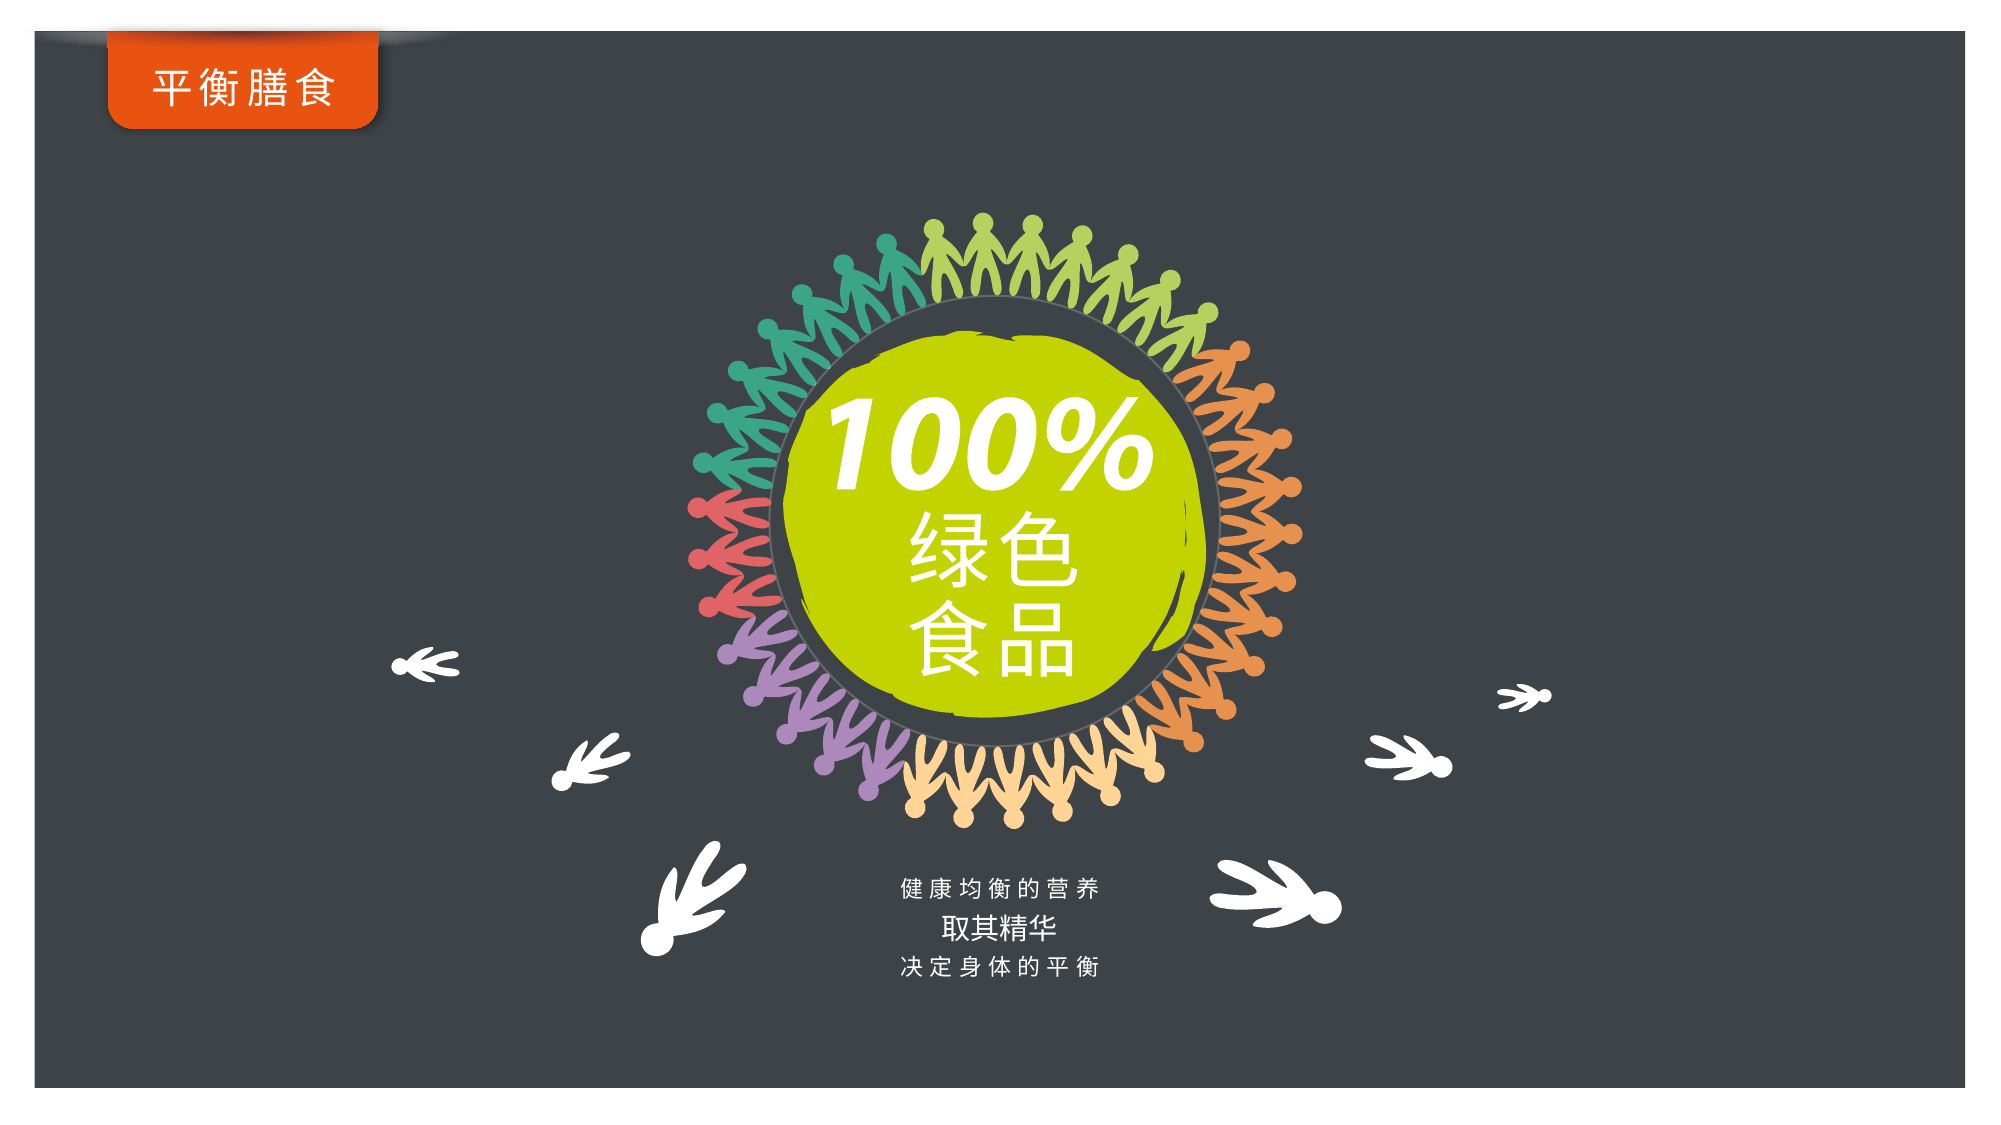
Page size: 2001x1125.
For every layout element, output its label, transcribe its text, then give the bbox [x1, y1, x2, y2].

text_box [391, 646, 460, 683]
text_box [18, 12, 463, 129]
text_box [551, 732, 631, 791]
text_box [1497, 684, 1552, 713]
text_box 健康均衡的营养 [885, 866, 1115, 910]
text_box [687, 212, 1303, 830]
text_box 取其精华 [926, 902, 1074, 953]
text_box [1209, 859, 1342, 928]
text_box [781, 329, 1215, 719]
text_box [640, 840, 747, 957]
text_box [1364, 735, 1453, 781]
text_box 决定身体的平衡 [885, 945, 1115, 988]
